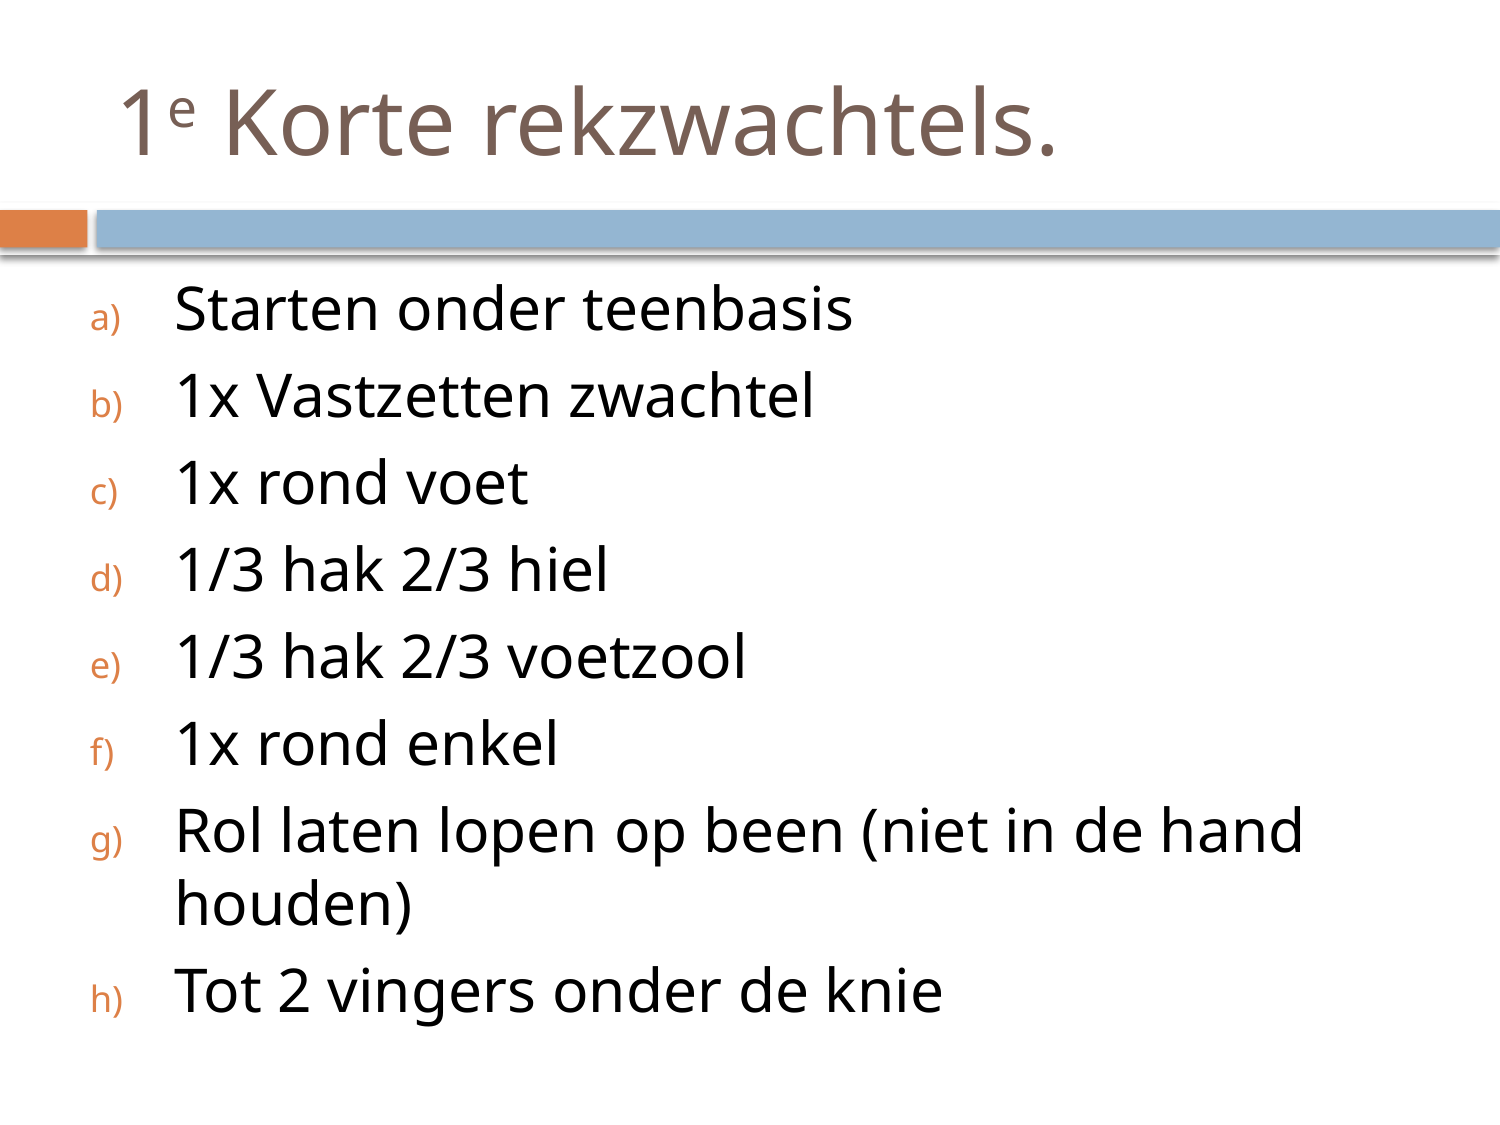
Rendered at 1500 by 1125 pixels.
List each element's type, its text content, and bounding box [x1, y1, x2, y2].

title 1e Korte rekzwachtels. [100, 37, 1438, 200]
list Starten onder teenbasis 1x Vastzetten zwachtel 1x rond voet 1/3 hak 2/3 hiel 1/3 hak 2/3 voetzool 1x rond enkel Rol laten lopen op been (niet in de hand houden) Tot 2 vingers onder de knie [75, 262, 1425, 1071]
